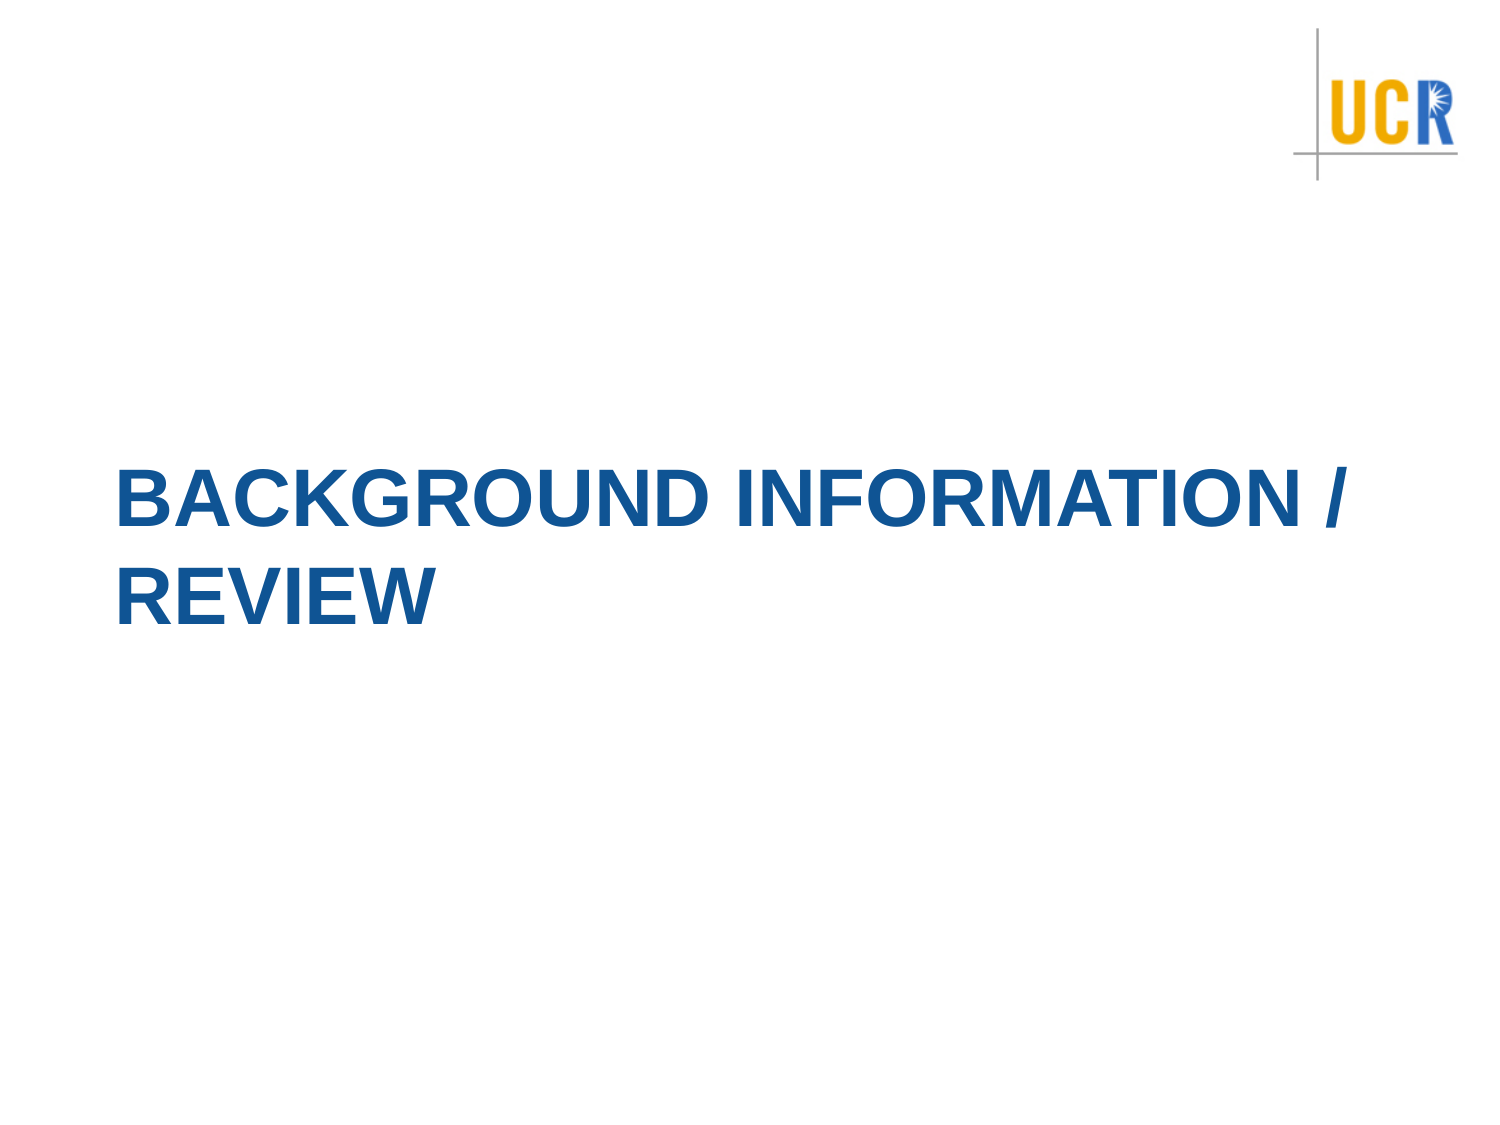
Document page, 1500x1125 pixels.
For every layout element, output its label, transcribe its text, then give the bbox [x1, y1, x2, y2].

picture [1282, 0, 1500, 196]
title Background Information / Review [99, 437, 1375, 661]
